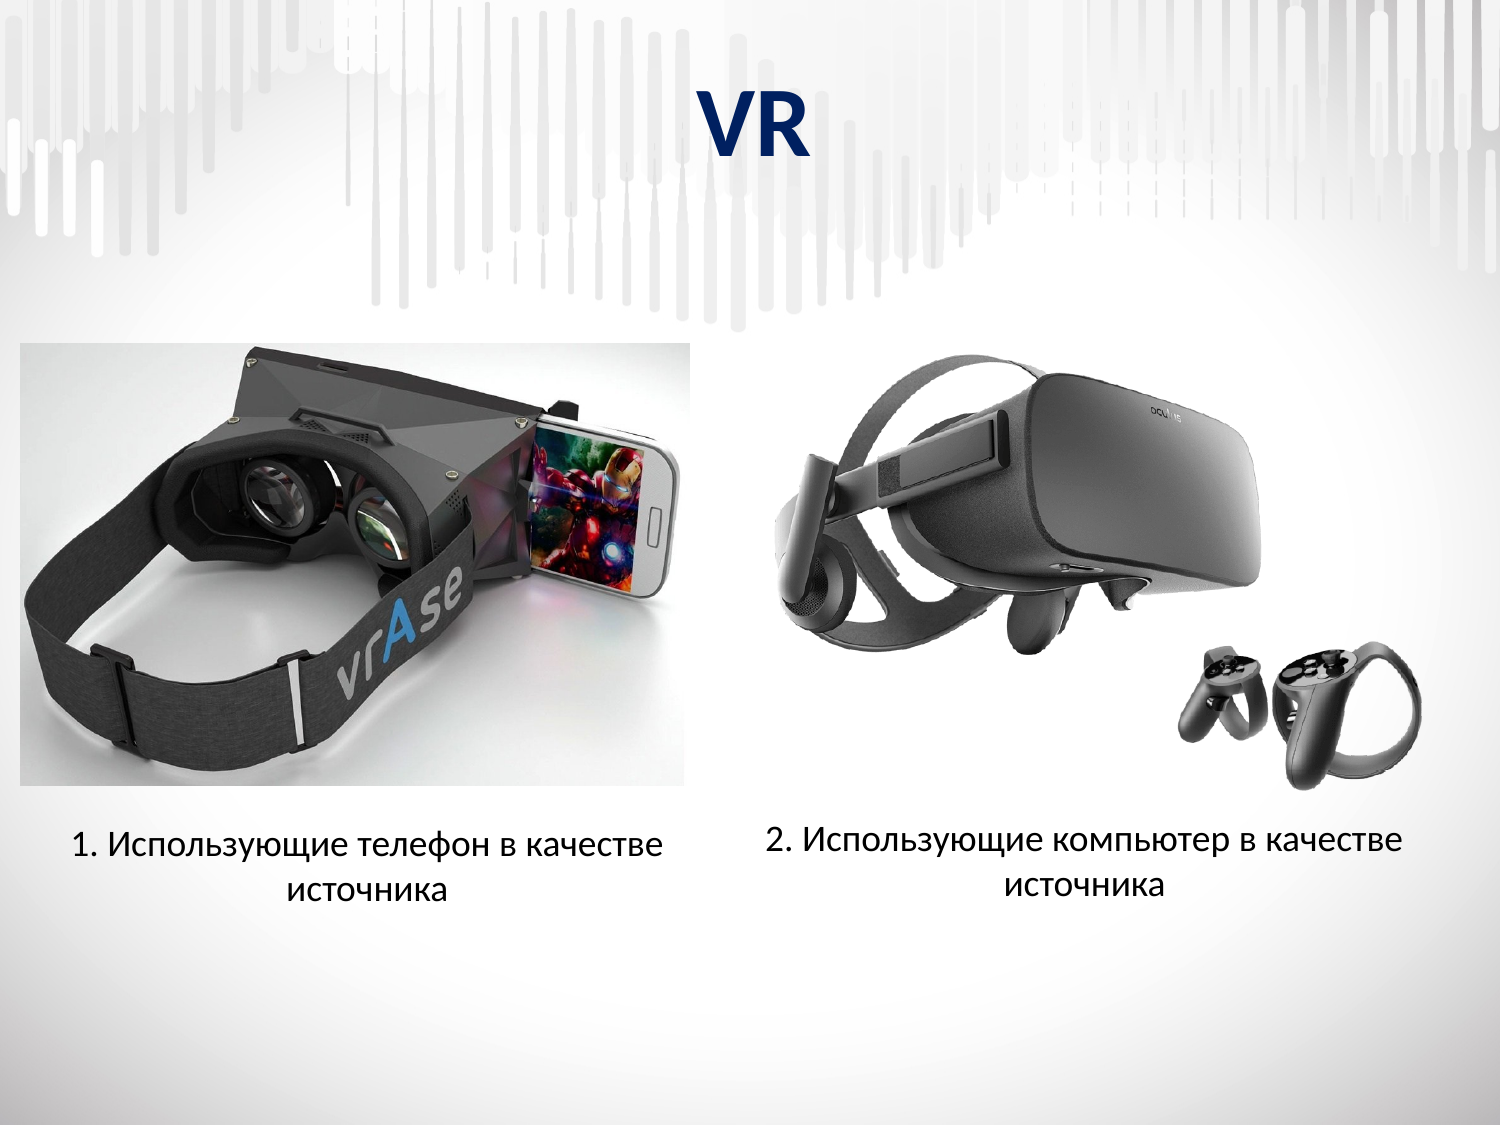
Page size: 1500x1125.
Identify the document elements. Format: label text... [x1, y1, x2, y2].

picture [0, 0, 1500, 1125]
title VR [107, 58, 1402, 190]
text_box 2. Использующие компьютер в качестве источника [740, 806, 1429, 912]
text_box 1. Использующие телефон в качестве источника [23, 811, 712, 917]
